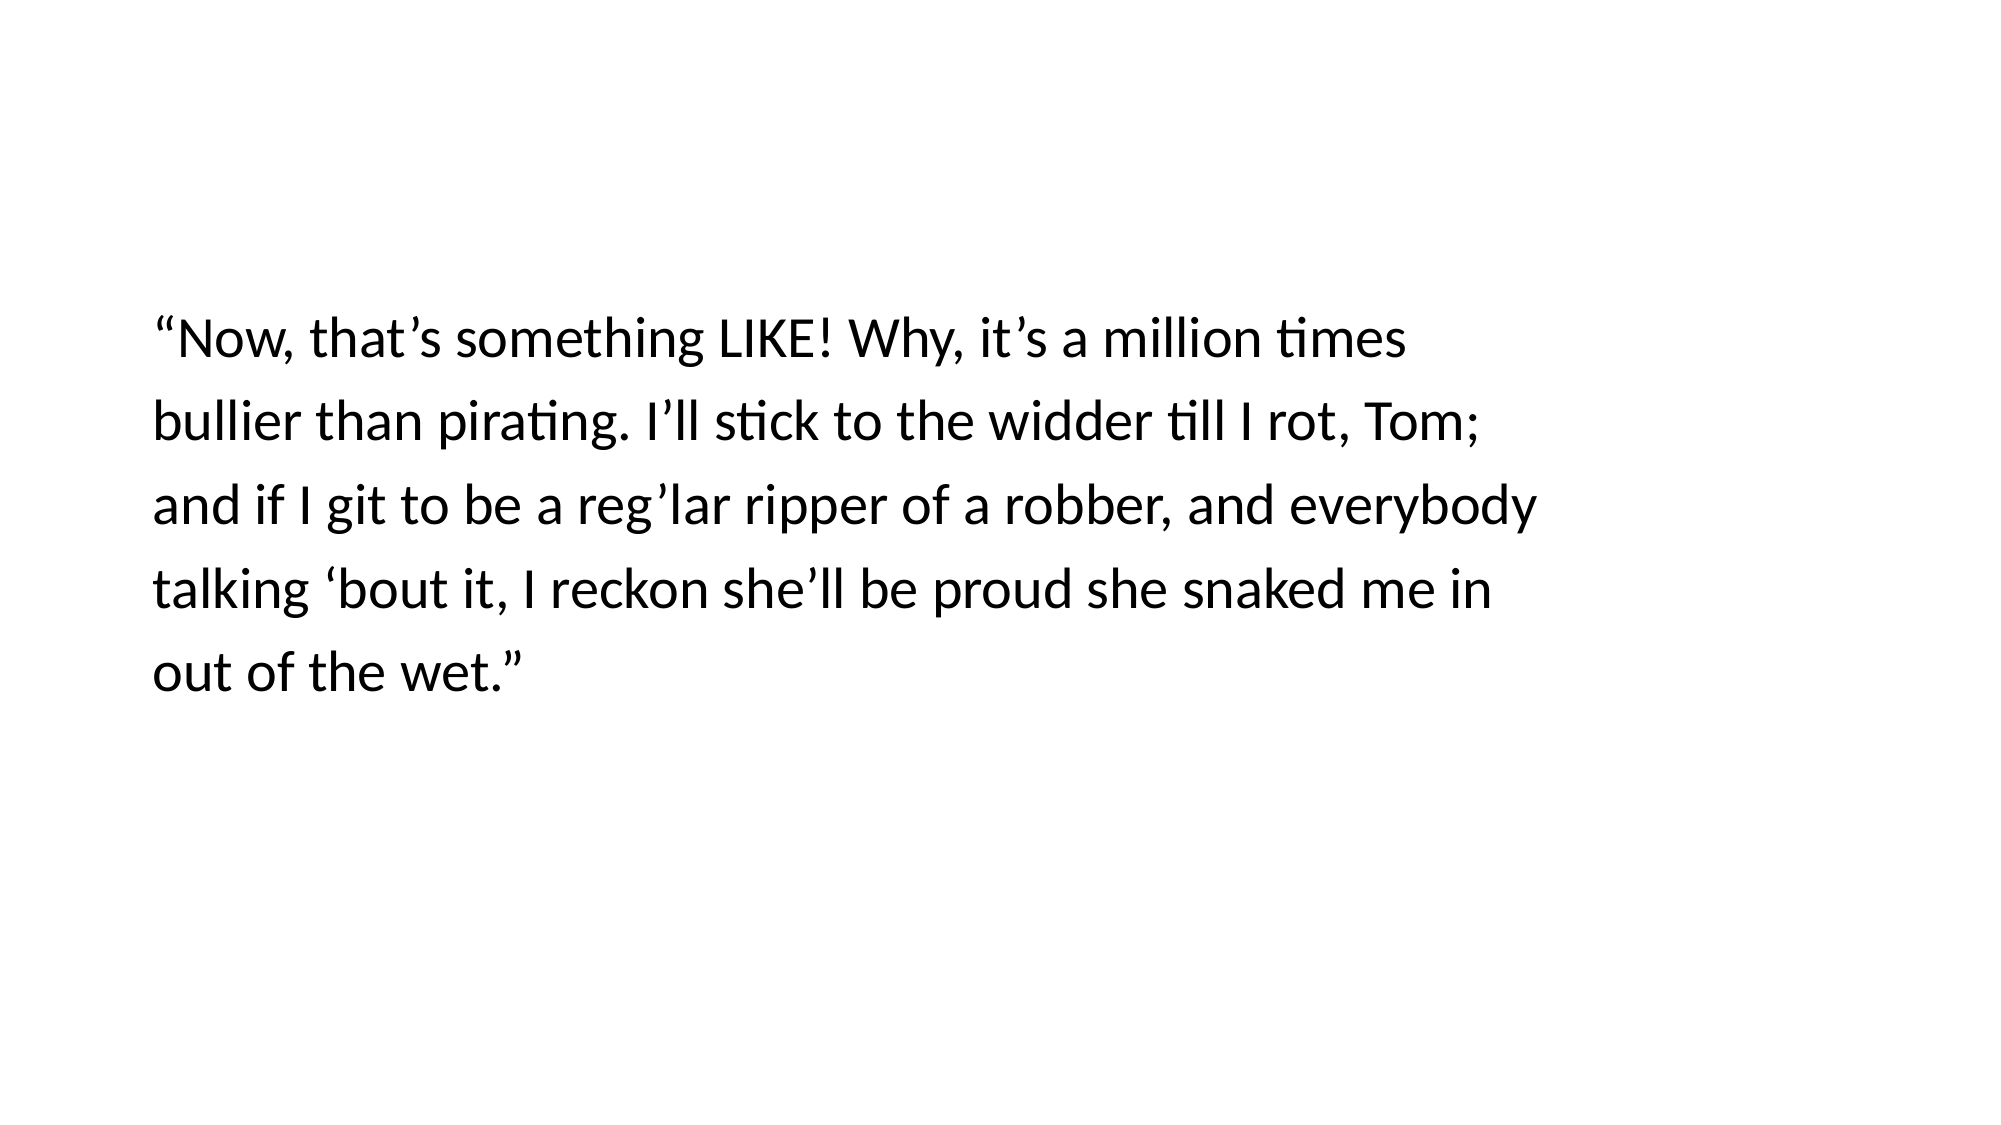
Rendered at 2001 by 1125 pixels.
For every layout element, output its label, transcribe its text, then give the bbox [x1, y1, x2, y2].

list “Now, that’s something LIKE! Why, it’s a million times bullier than pirating. I’ll stick to the widder till I rot, Tom; and if I git to be a reg’lar ripper of a robber, and everybody talking ‘bout it, I reckon she’ll be proud she snaked me in out of the wet.” [137, 299, 1863, 1014]
